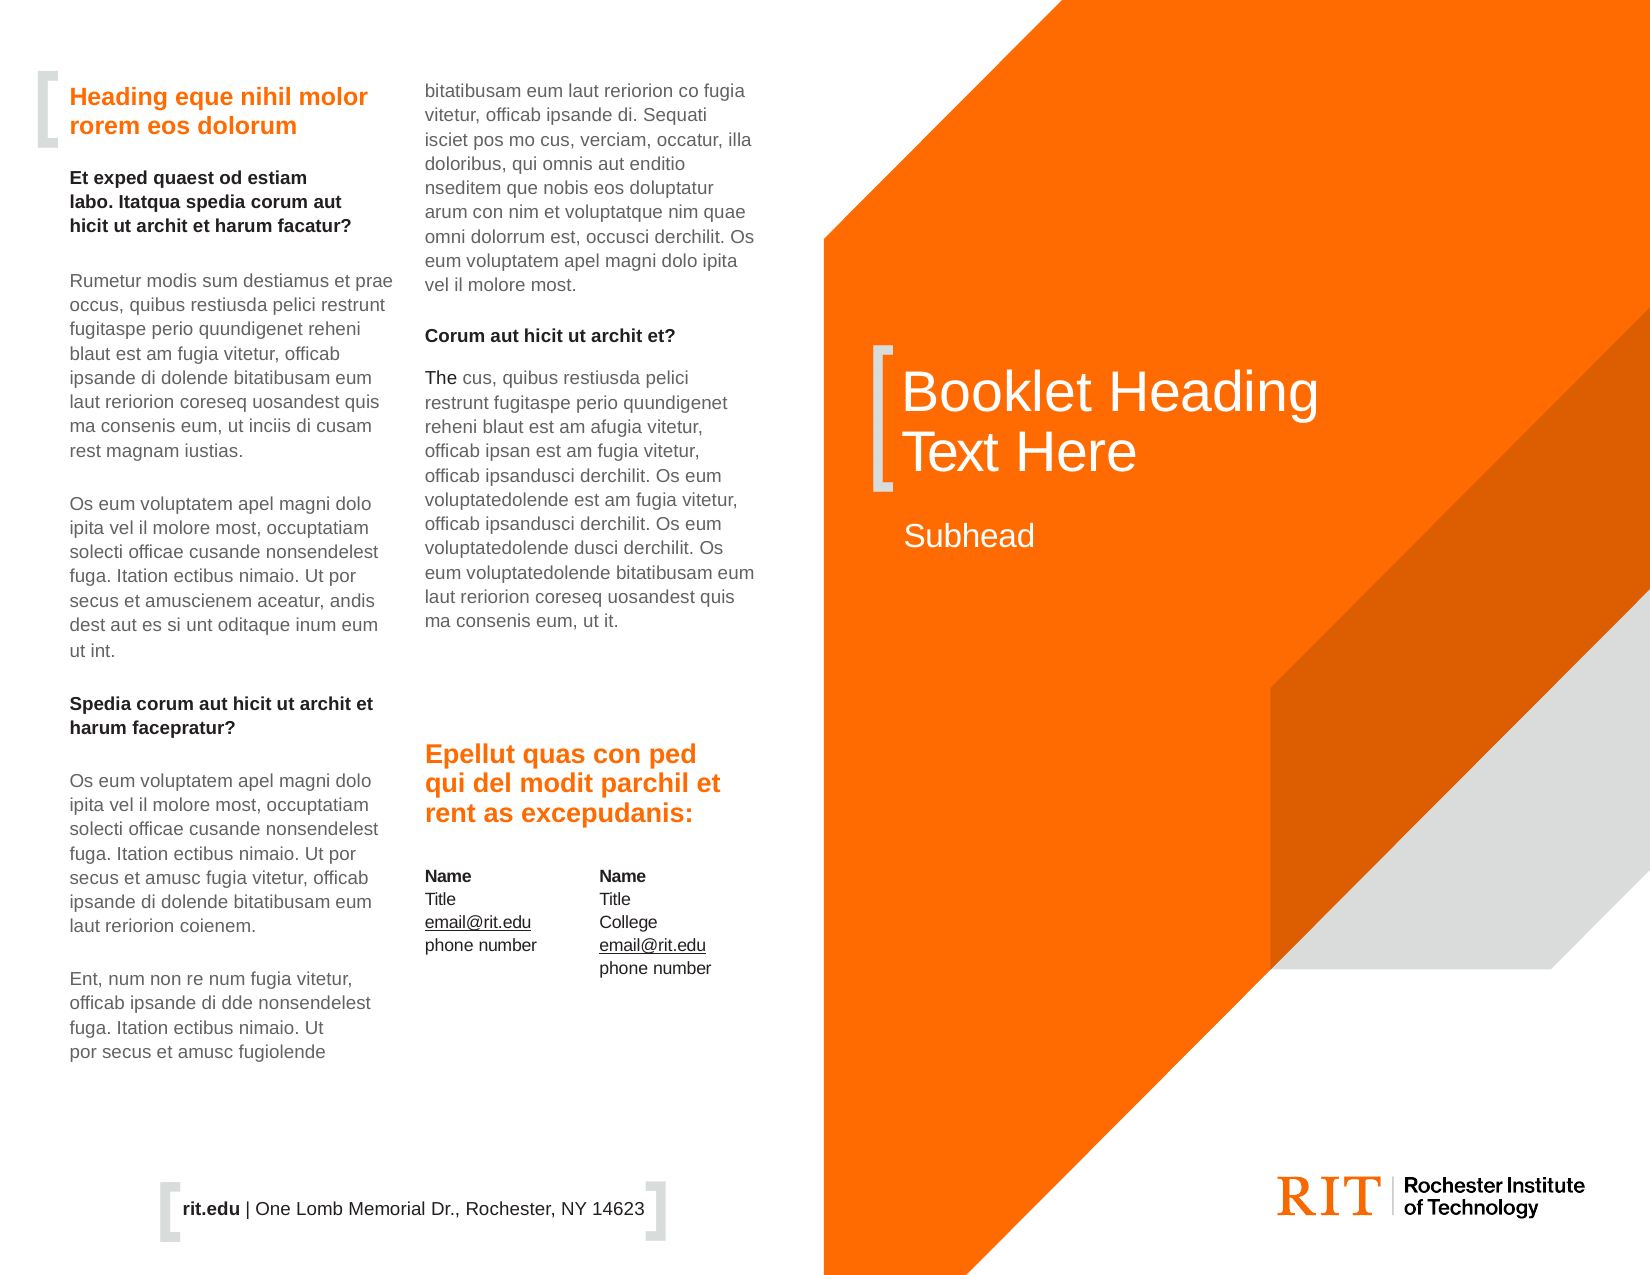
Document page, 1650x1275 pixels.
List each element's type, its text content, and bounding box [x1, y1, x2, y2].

picture [824, 294, 1650, 590]
text_box [1272, 596, 1650, 970]
text_box [1270, 598, 1641, 970]
text_box rit.edu | One Lomb Memorial Dr., Rochester, NY 14623 [191, 1194, 631, 1220]
text_box Epellut quas con ped qui del modit parchil et rent as excepudanis: [422, 734, 744, 828]
picture [636, 1159, 675, 1249]
text_box Name Title College email@rit.edu phone number [597, 860, 744, 979]
text_box bitatibusam eum laut reriorion co fugia vitetur, officab ipsande di. Sequati isciet pos mo cus, verciam, occatur, illa doloribus, qui omnis aut enditio nseditem que nobis eos doluptatur arum con nim et voluptatque nim quae omni dolorrum est, occusci derchilit. Os eum voluptatem apel magni dolo ipita vel il molore most. Corum aut hicit ut archit et? The cus, quibus restiusda pelici restrunt fugitaspe perio quundigenet reheni blaut est am afugia vitetur, officab ipsan est am fugia vitetur, officab ipsandusci derchilit. Os eum voluptatedolende est am fugia vitetur, officab ipsandusci derchilit. Os eum voluptatedolende dusci derchilit. Os eum voluptatedolende bitatibusam eum laut reriorion coreseq uosandest quis ma consenis eum, ut it. [422, 75, 756, 658]
picture [1262, 1159, 1591, 1226]
picture [24, 56, 76, 163]
text_box [823, 596, 1359, 1275]
text_box Heading eque nihil molor rorem eos dolorum Et exped quaest od estiam labo. Itatqua spedia corum aut hicit ut archit et harum facatur? [67, 75, 371, 237]
picture [149, 1173, 188, 1263]
text_box Name Title email@rit.edu phone number [422, 860, 550, 956]
text_box [823, 0, 1650, 293]
text_box Rumetur modis sum destiamus et prae occus, quibus restiusda pelici restrunt fugitaspe perio quundigenet reheni blaut est am fugia vitetur, officab ipsande di dolende bitatibusam eum laut reriorion coreseq uosandest quis ma consenis eum, ut inciis di cusam rest magnam iustias. Os eum voluptatem apel magni dolo ipita vel il molore most, occuptatiam solecti officae cusande nonsendelest fuga. Itation ectibus nimaio. Ut por secus et amuscienem aceatur, andis dest aut es si unt oditaque inum eum ut int. Spedia corum aut hicit ut archit et harum facepratur? Os eum voluptatem apel magni dolo ipita vel il molore most, occuptatiam solecti officae cusande nonsendelest fuga. Itation ectibus nimaio. Ut por secus et amusc fugia vitetur, officab ipsande di dolende bitatibusam eum laut reriorion coienem. Ent, num non re num fugia vitetur, officab ipsande di dde nonsendelest fuga. Itation ectibus nimaio. Ut por secus et amusc fugiolende [67, 264, 403, 1168]
